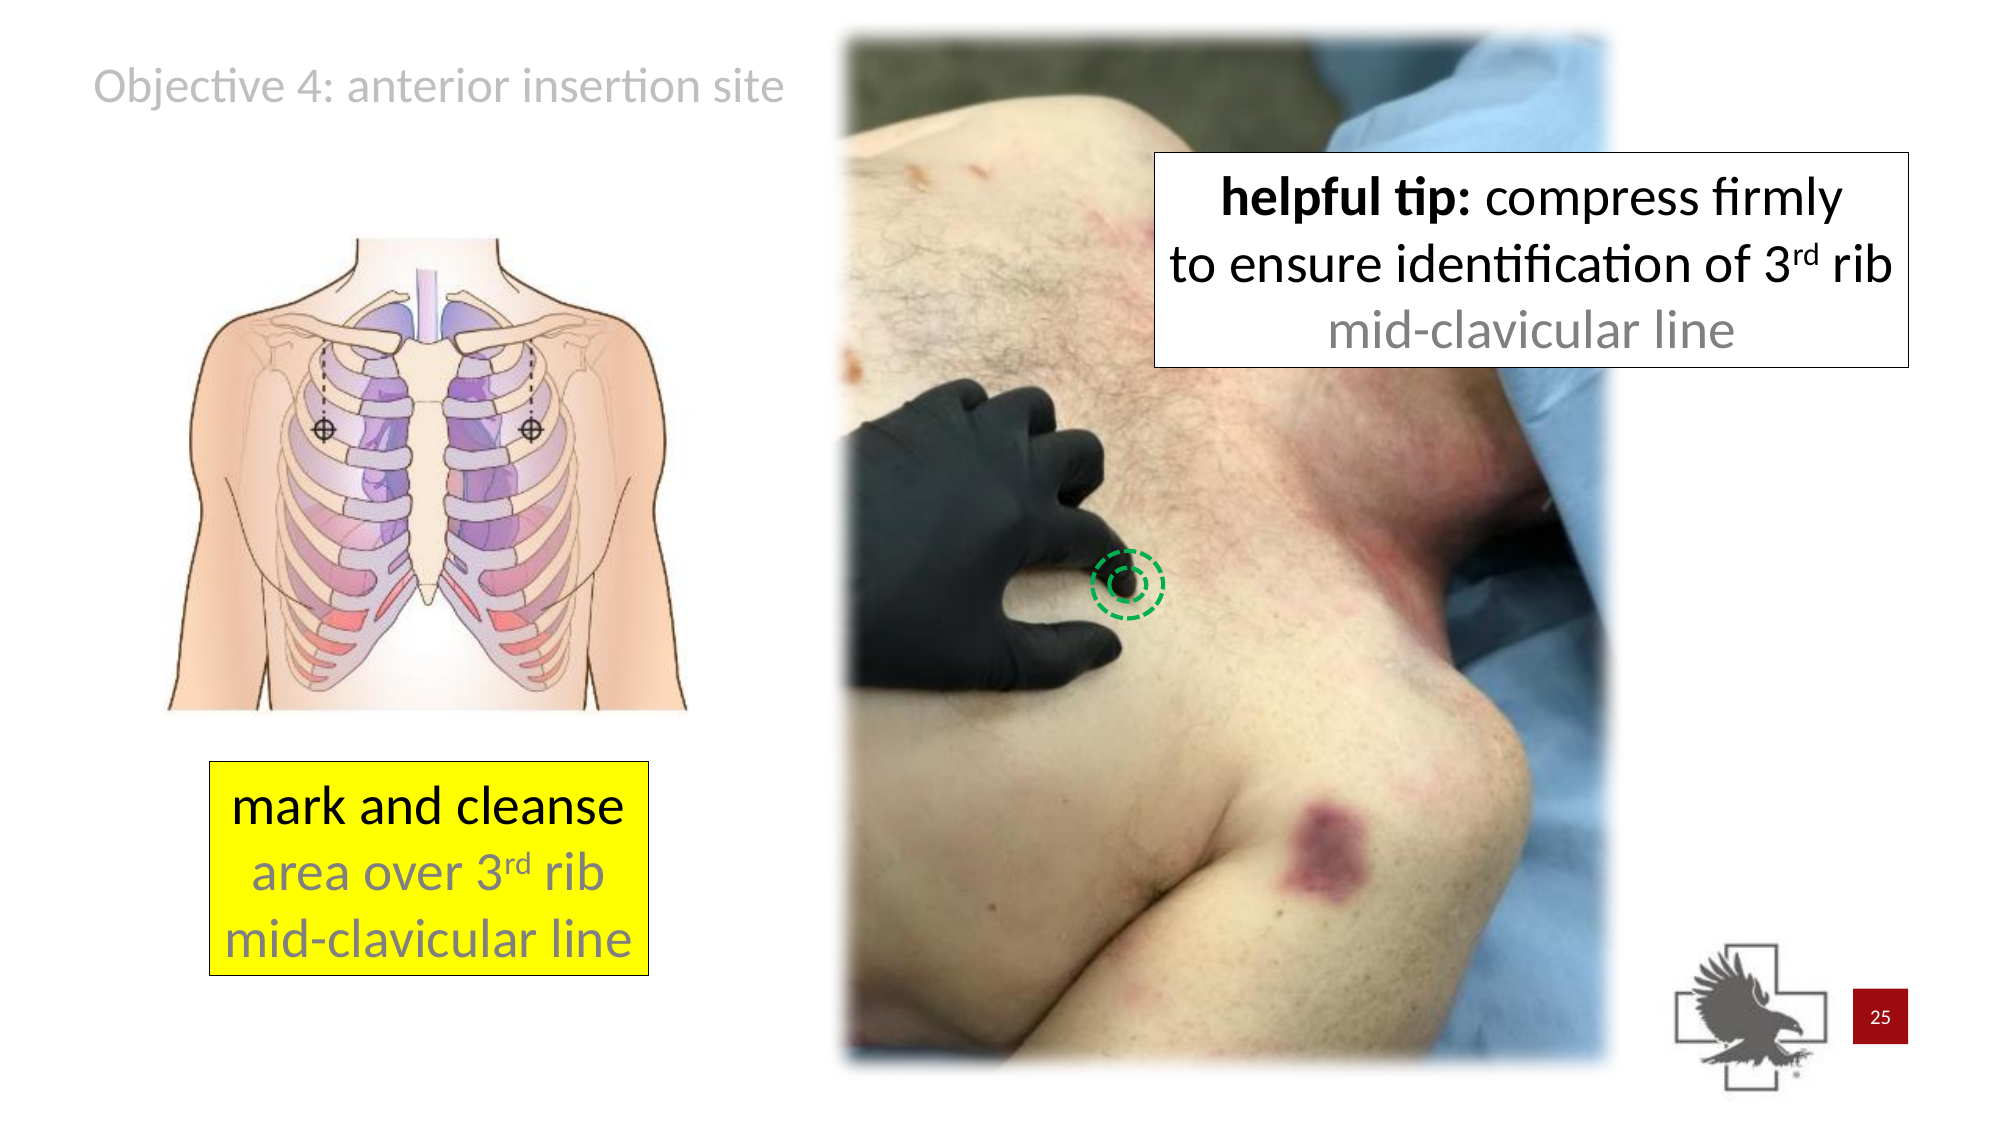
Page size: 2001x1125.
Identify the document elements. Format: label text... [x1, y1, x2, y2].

text_box mark and cleanse area over 3rd rib mid-clavicular line [209, 761, 649, 976]
text_box helpful tip: compress firmly to ensure identification of 3rd rib mid-clavicular line [1624, 152, 1909, 368]
text_box Objective 4: anterior insertion site [78, 44, 829, 120]
picture [163, 234, 695, 717]
picture [1660, 926, 1849, 1107]
slide_number 25 [1853, 988, 1909, 1045]
picture [829, 20, 1624, 1079]
